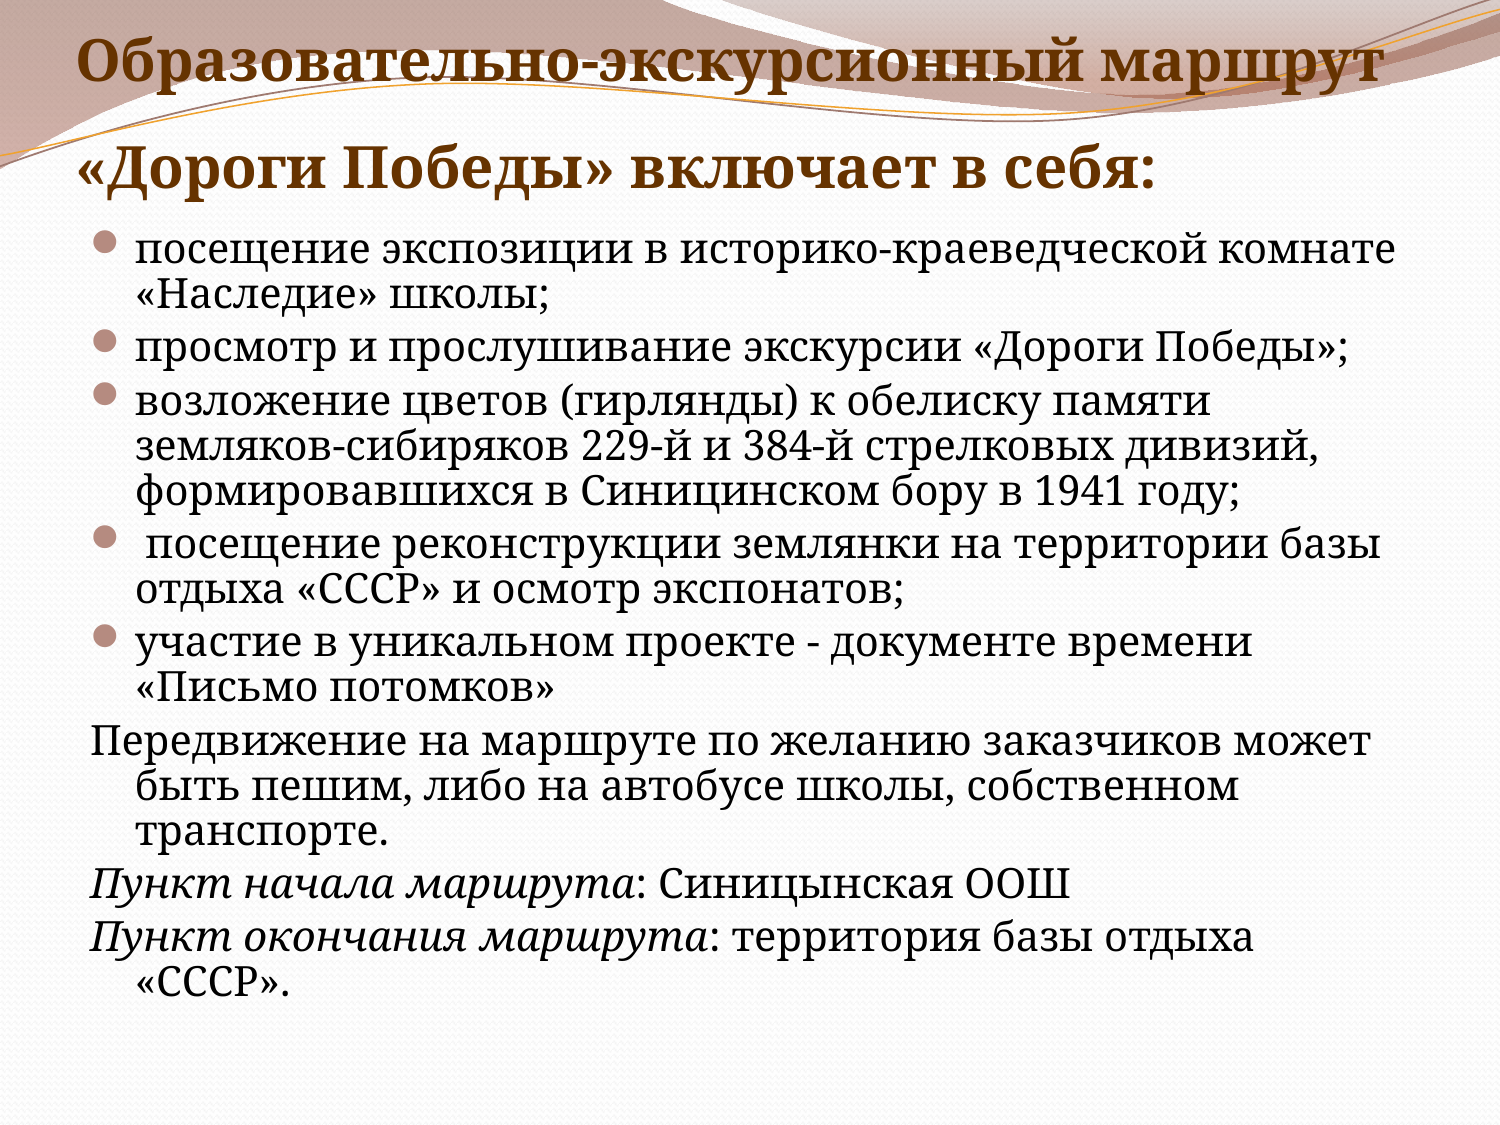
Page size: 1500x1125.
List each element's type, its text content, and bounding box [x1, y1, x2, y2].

title Образовательно-экскурсионный маршрут «Дороги Победы» включает в себя: [74, 42, 1426, 209]
list посещение экспозиции в историко-краеведческой комнате «Наследие» школы; просмотр и прослушивание экскурсии «Дороги Победы»; возложение цветов (гирлянды) к обелиску памяти земляков-сибиряков 229-й и 384-й стрелковых дивизий, формировавшихся в Синицинском бору в 1941 году; посещение реконструкции землянки на территории базы отдыха «СССР» и осмотр экспонатов; участие в уникальном проекте - документе времени «Письмо потомков» Передвижение на маршруте по желанию заказчиков может быть пешим, либо на автобусе школы, собственном транспорте. Пункт начала маршрута: Синицынская ООШ Пункт окончания маршрута: территория базы отдыха «СССР». [74, 219, 1426, 1038]
